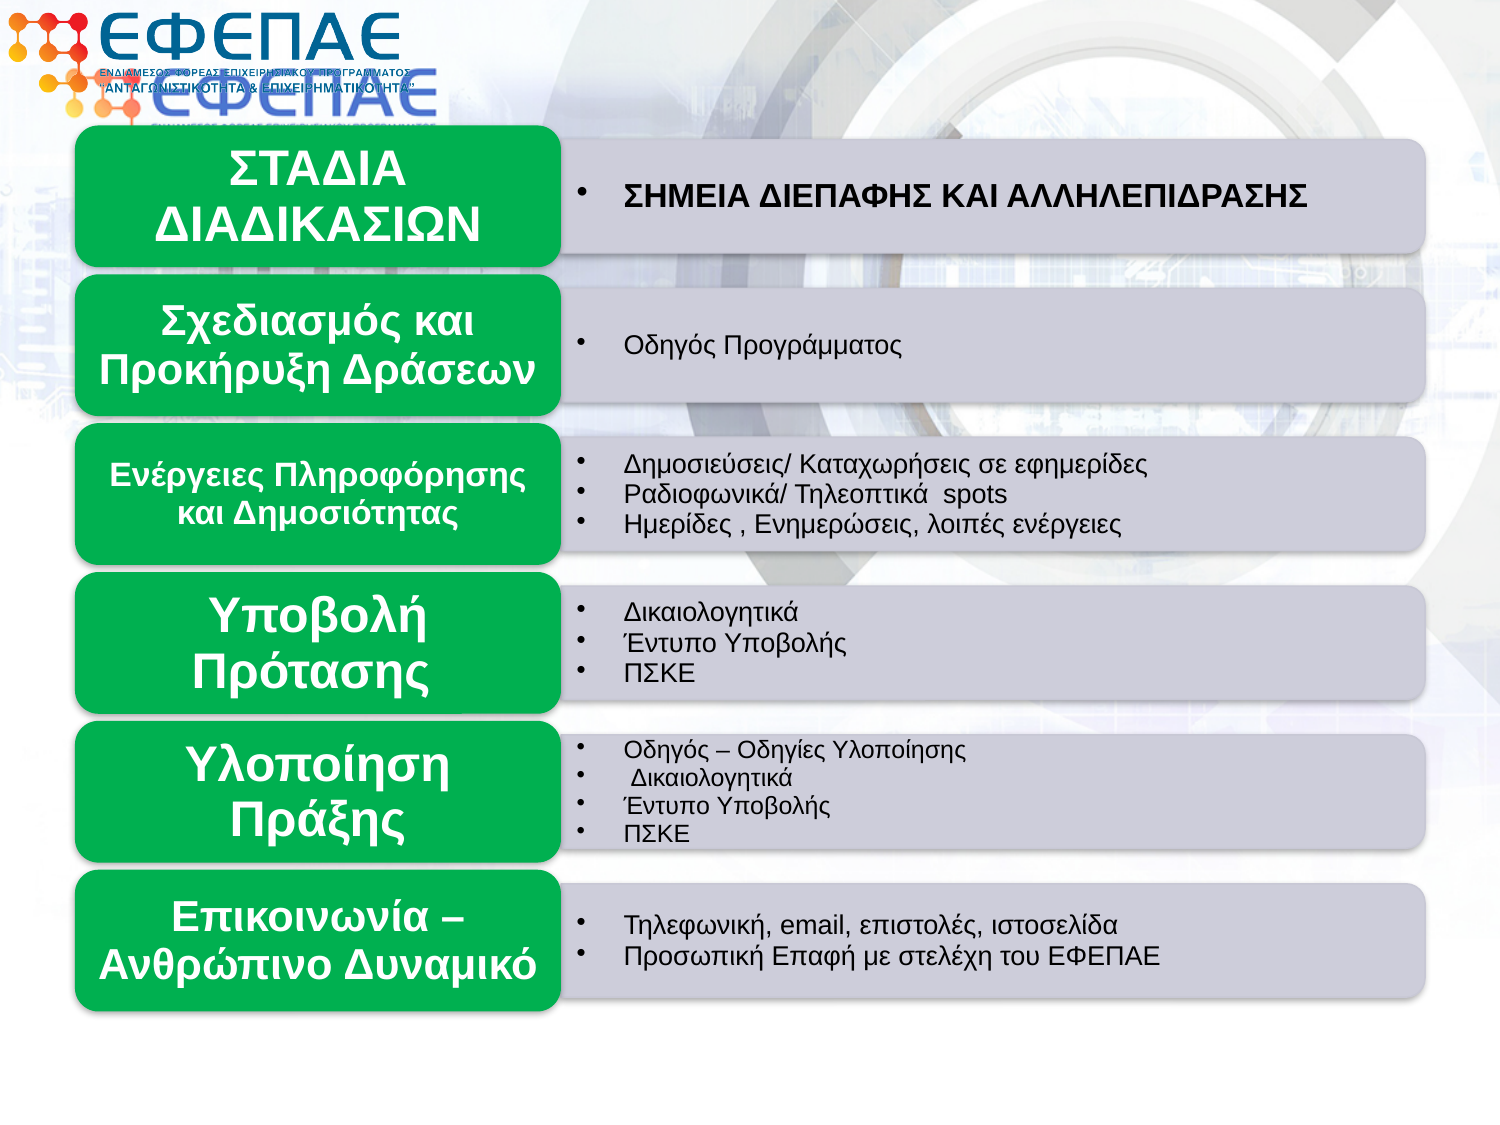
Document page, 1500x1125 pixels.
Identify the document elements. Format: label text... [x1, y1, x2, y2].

table_header 1. Ο δικαιούχος [0, 0, 1500, 1125]
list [74, 125, 1426, 1012]
picture [0, 0, 423, 106]
